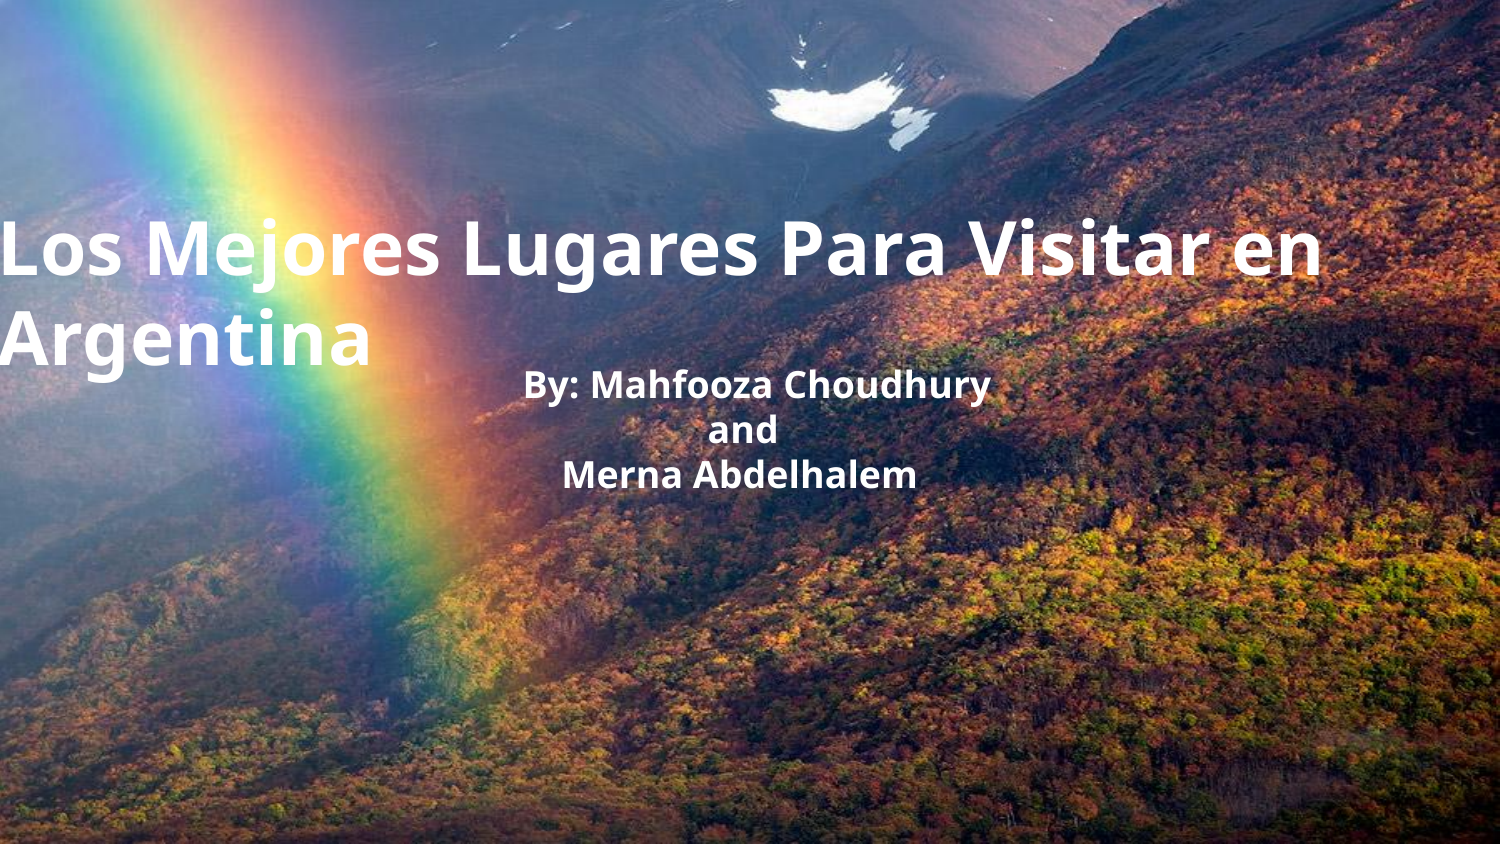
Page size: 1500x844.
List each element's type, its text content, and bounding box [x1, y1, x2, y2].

text_box [0, 0, 1500, 185]
text_box Los Mejores Lugares Para Visitar en Argentina [0, 185, 1500, 346]
text_box By: Mahfooza Choudhury and Merna Abdelhalem [488, 345, 1012, 564]
text_box [0, 346, 1500, 844]
